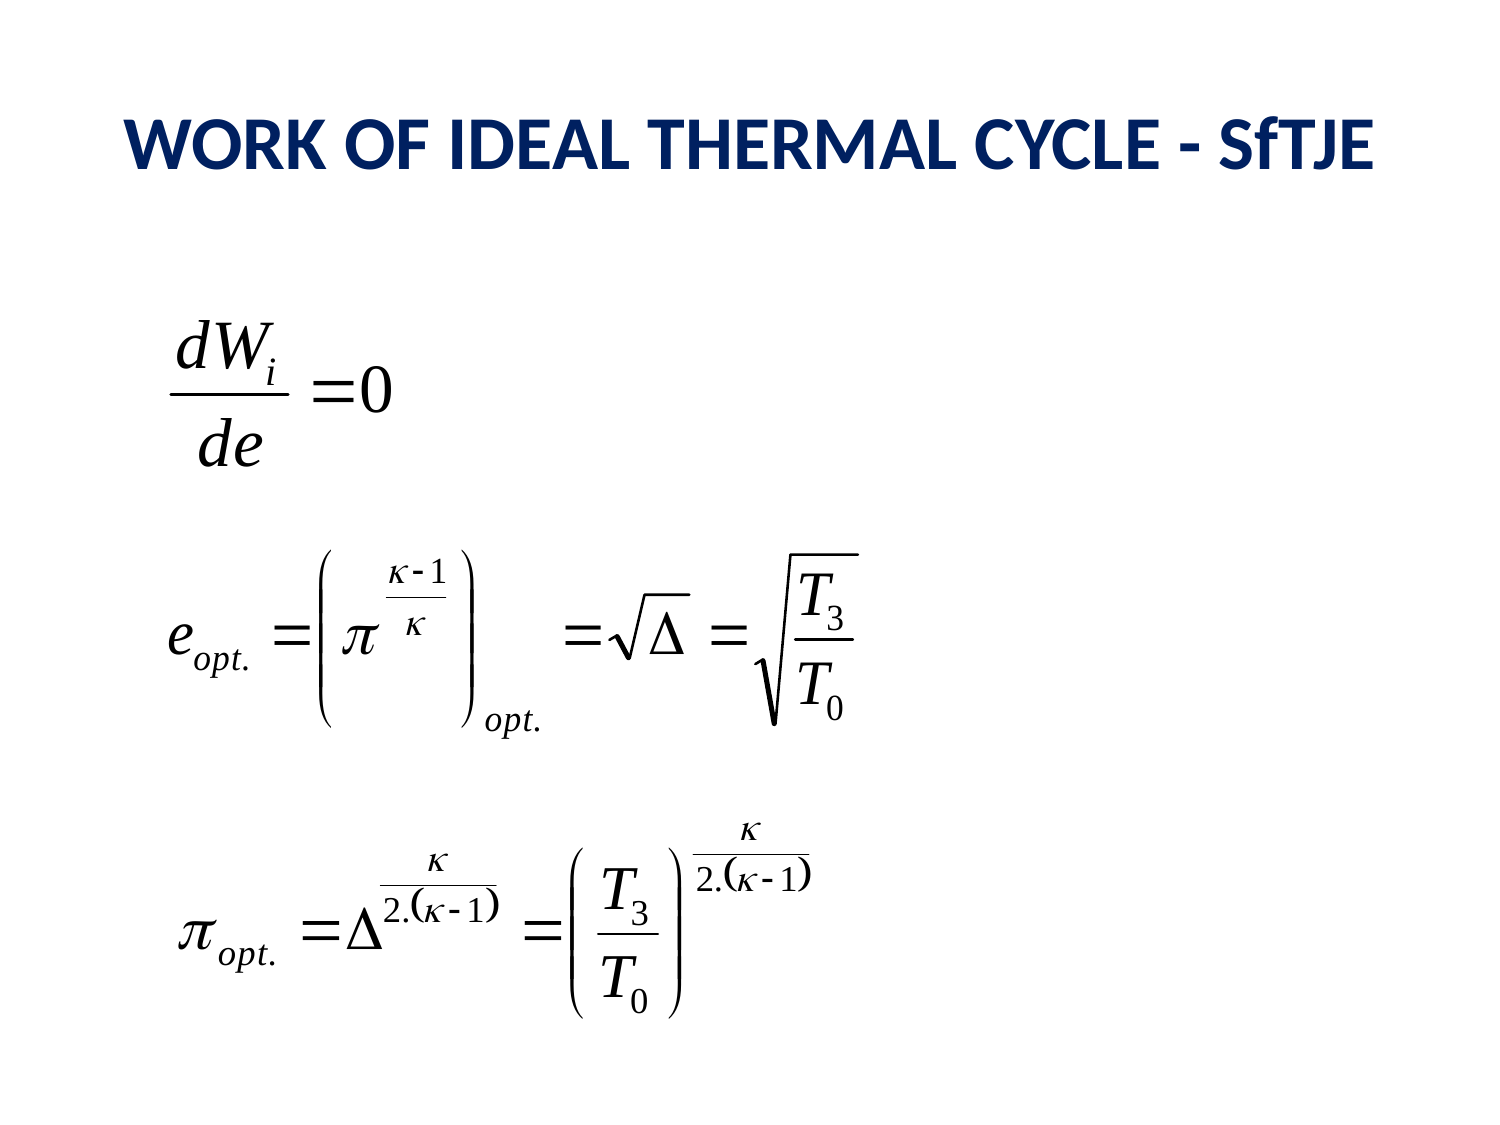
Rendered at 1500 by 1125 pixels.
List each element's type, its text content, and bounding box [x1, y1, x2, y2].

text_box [170, 798, 822, 1033]
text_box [159, 538, 869, 751]
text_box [159, 302, 408, 482]
title WORK OF IDEAL THERMAL CYCLE - SfTJE [75, 45, 1425, 233]
